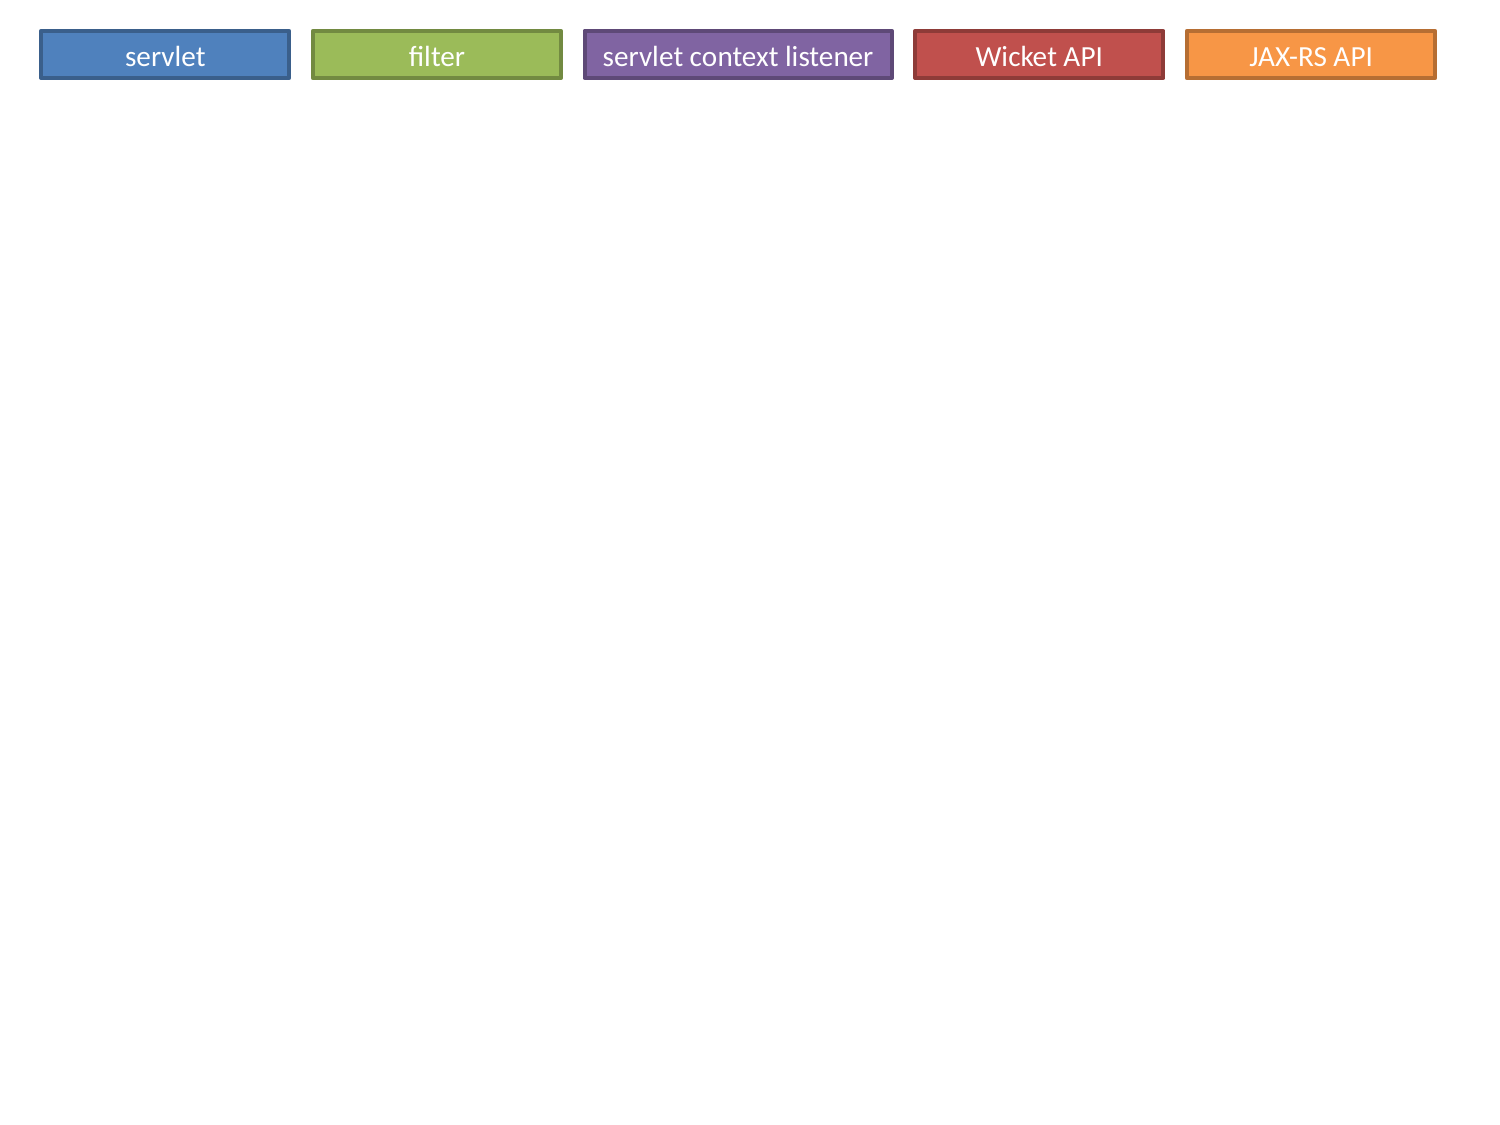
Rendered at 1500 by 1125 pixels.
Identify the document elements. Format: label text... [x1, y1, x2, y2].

text_box servlet context listener [583, 29, 894, 80]
text_box servlet [39, 29, 291, 80]
text_box filter [311, 29, 563, 80]
text_box JAX-RS API [1185, 29, 1437, 80]
text_box Wicket API [913, 29, 1165, 80]
